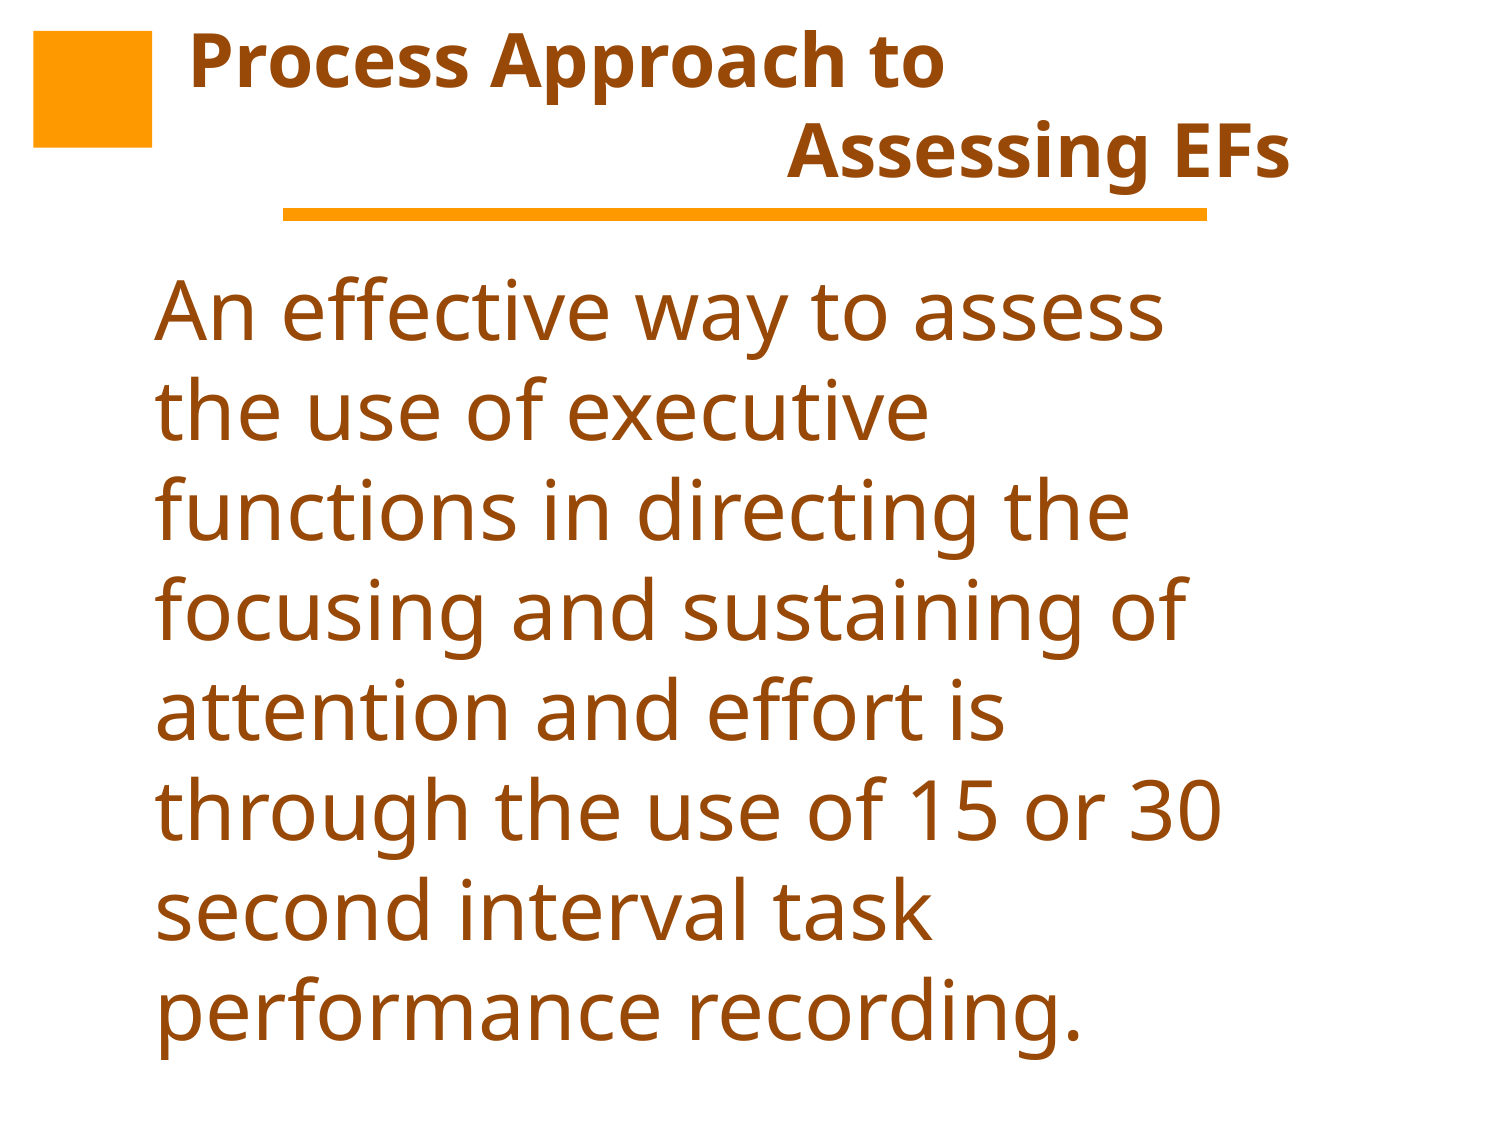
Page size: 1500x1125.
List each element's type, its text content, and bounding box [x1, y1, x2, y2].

title Process Approach to Assessing EFs [172, 74, 1398, 201]
list An effective way to assess the use of executive functions in directing the focusing and sustaining of attention and effort is through the use of 15 or 30 second interval task performance recording. [83, 249, 1301, 1085]
text_box [31, 29, 154, 150]
